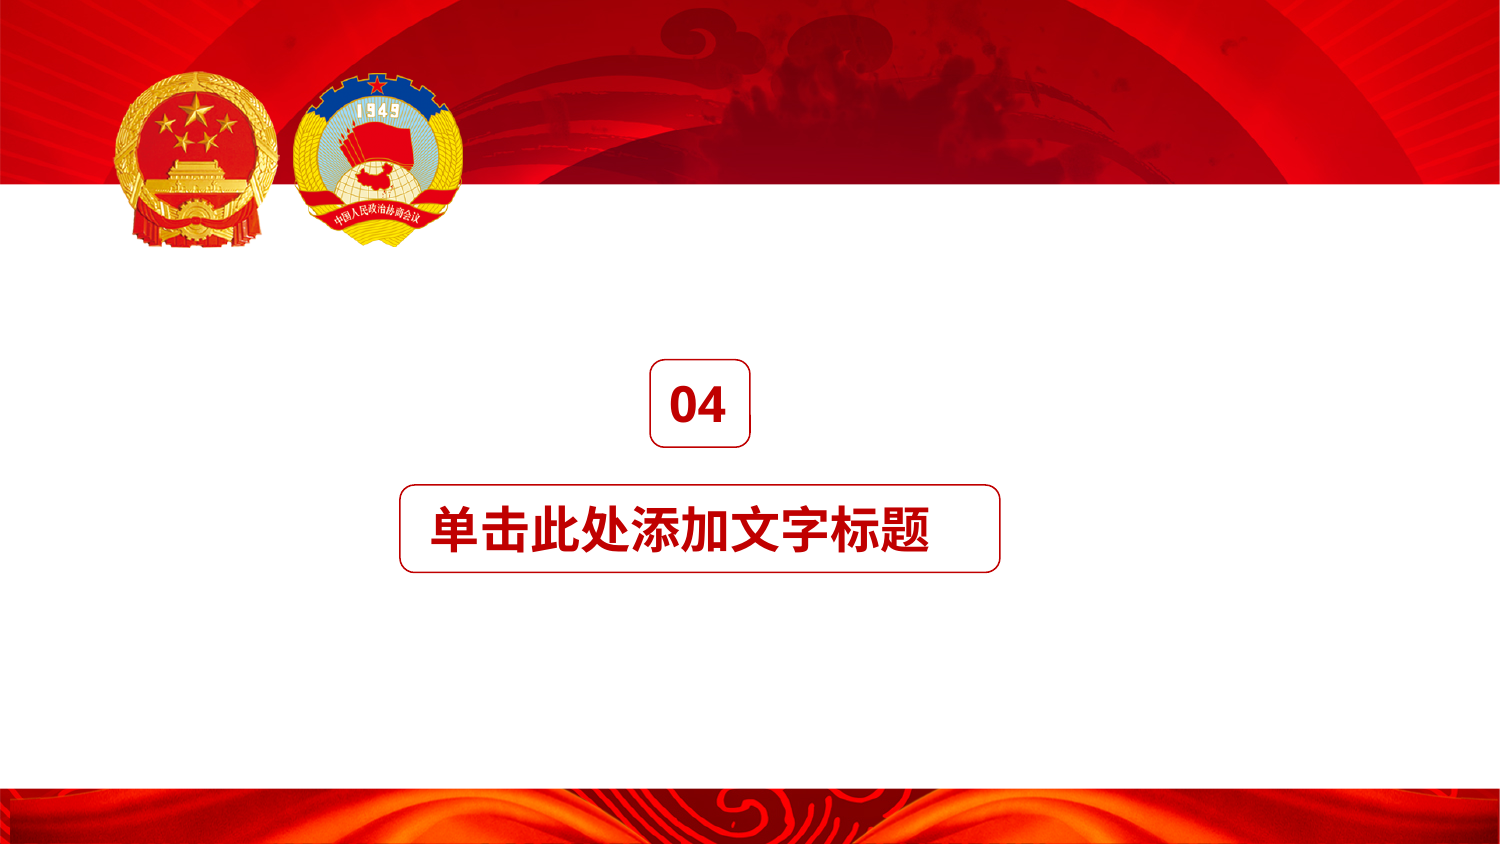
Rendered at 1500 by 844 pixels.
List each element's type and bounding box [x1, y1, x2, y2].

picture [0, 0, 1500, 844]
text_box [649, 359, 751, 448]
text_box [399, 484, 1001, 573]
